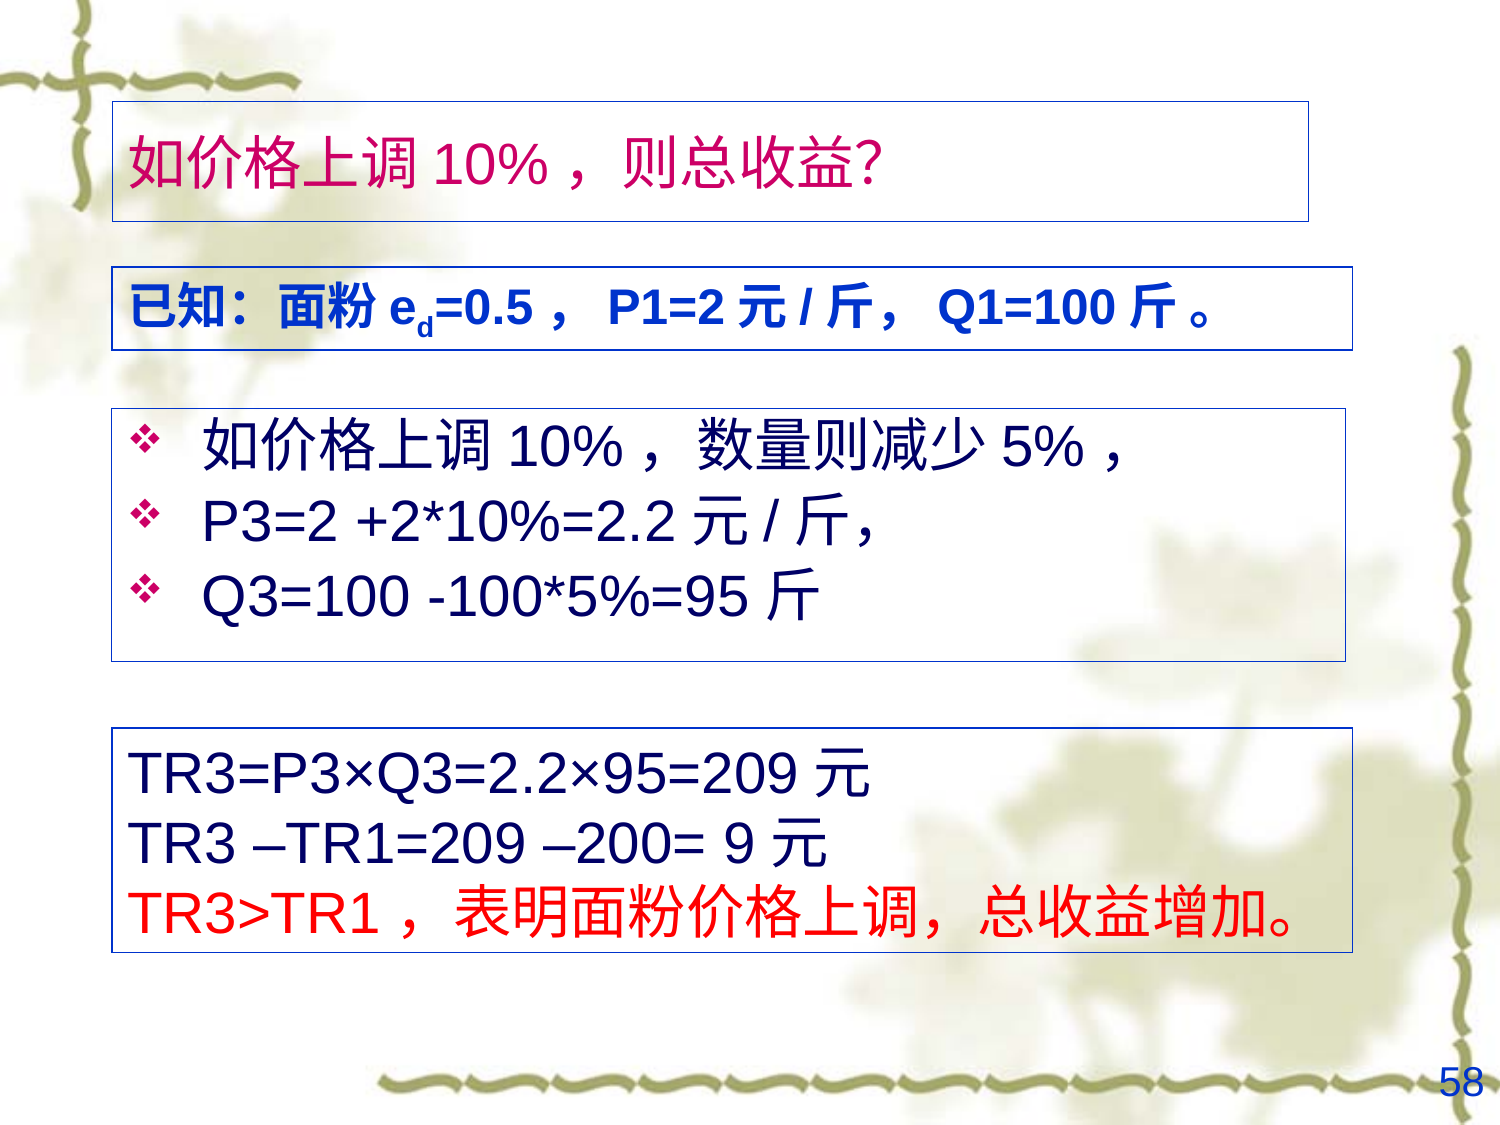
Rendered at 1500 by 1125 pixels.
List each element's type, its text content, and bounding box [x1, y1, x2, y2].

title 如价格上调10%，则总收益？ [112, 101, 1309, 222]
text_box 已知：面粉ed=0.5，P1=2元/斤，Q1=100斤 。 [112, 267, 1353, 351]
text_box TR3=P3×Q3=2.2×95=209元 TR3 –TR1=209 –200= 9元 TR3>TR1，表明面粉价格上调，总收益增加。 [112, 727, 1353, 953]
list 如价格上调10%，数量则减少5%， P3=2 +2*10%=2.2元/斤， Q3=100 -100*5%=95斤 [111, 408, 1346, 662]
picture [0, 0, 1500, 1125]
slide_number 58 [1080, 1046, 1500, 1125]
